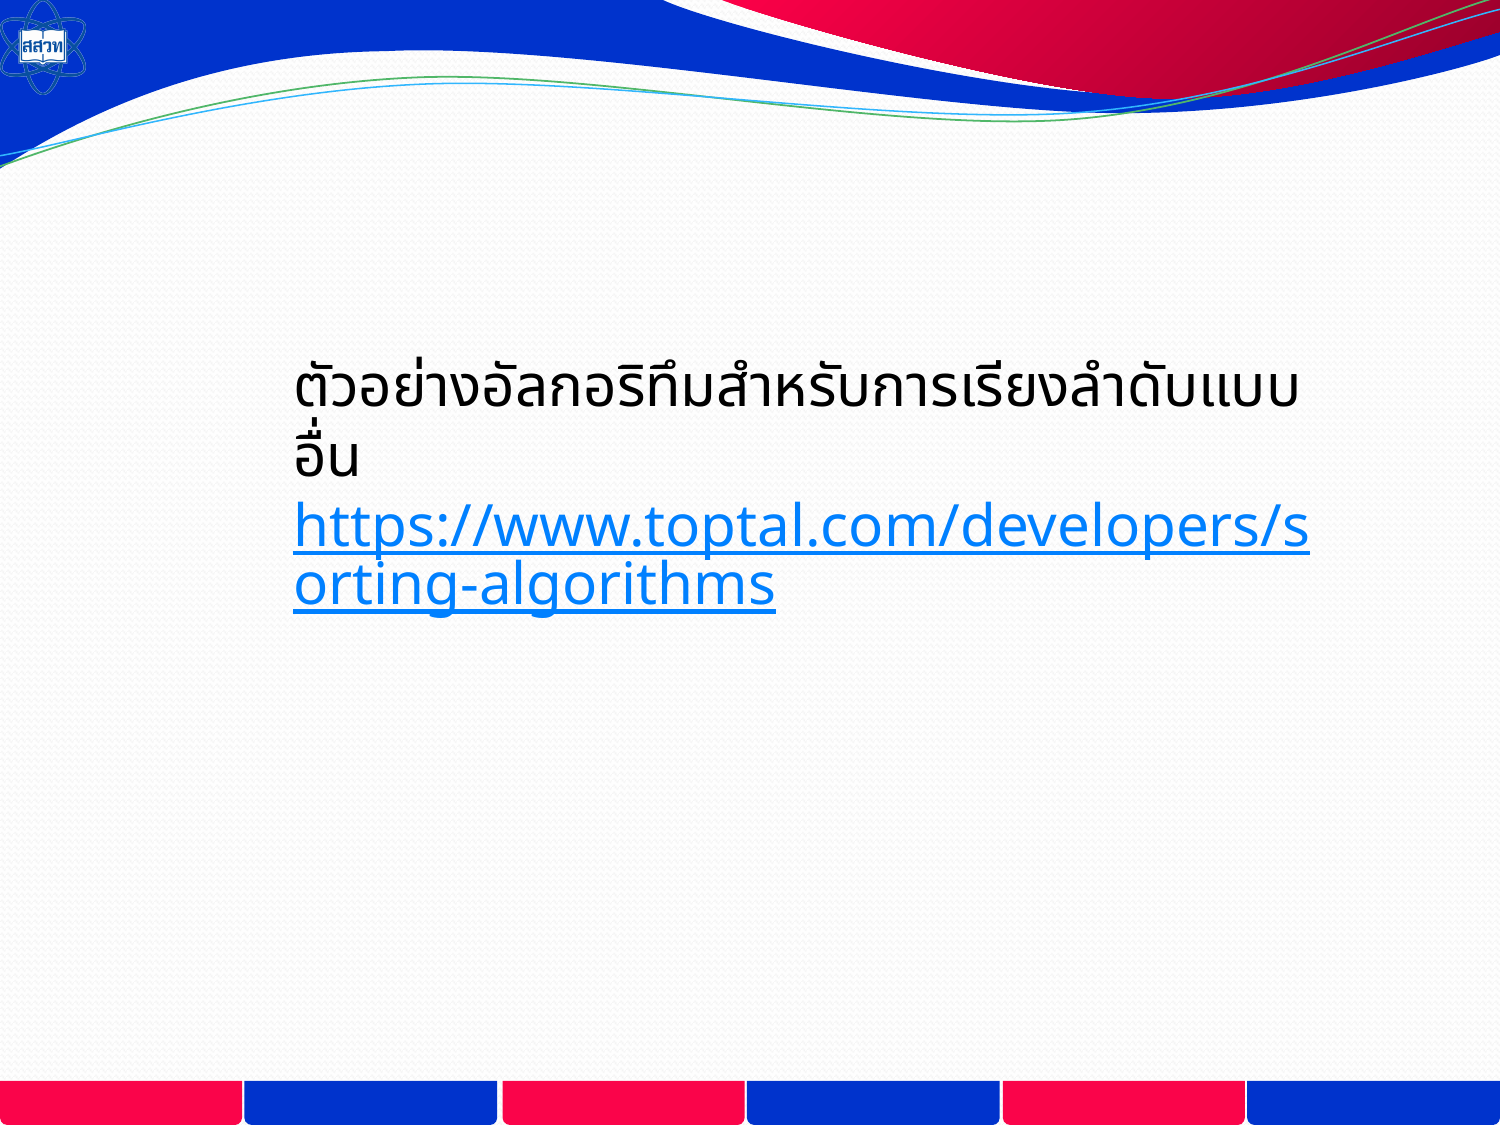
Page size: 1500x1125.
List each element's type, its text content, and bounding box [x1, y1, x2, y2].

text_box ตัวอย่างอัลกอริทึมสำหรับการเรียงลำดับแบบอื่นhttps://www.toptal.com/developers/sorting-algorithms [287, 342, 1349, 643]
text_box [331, 0, 1408, 194]
picture [0, 0, 86, 95]
